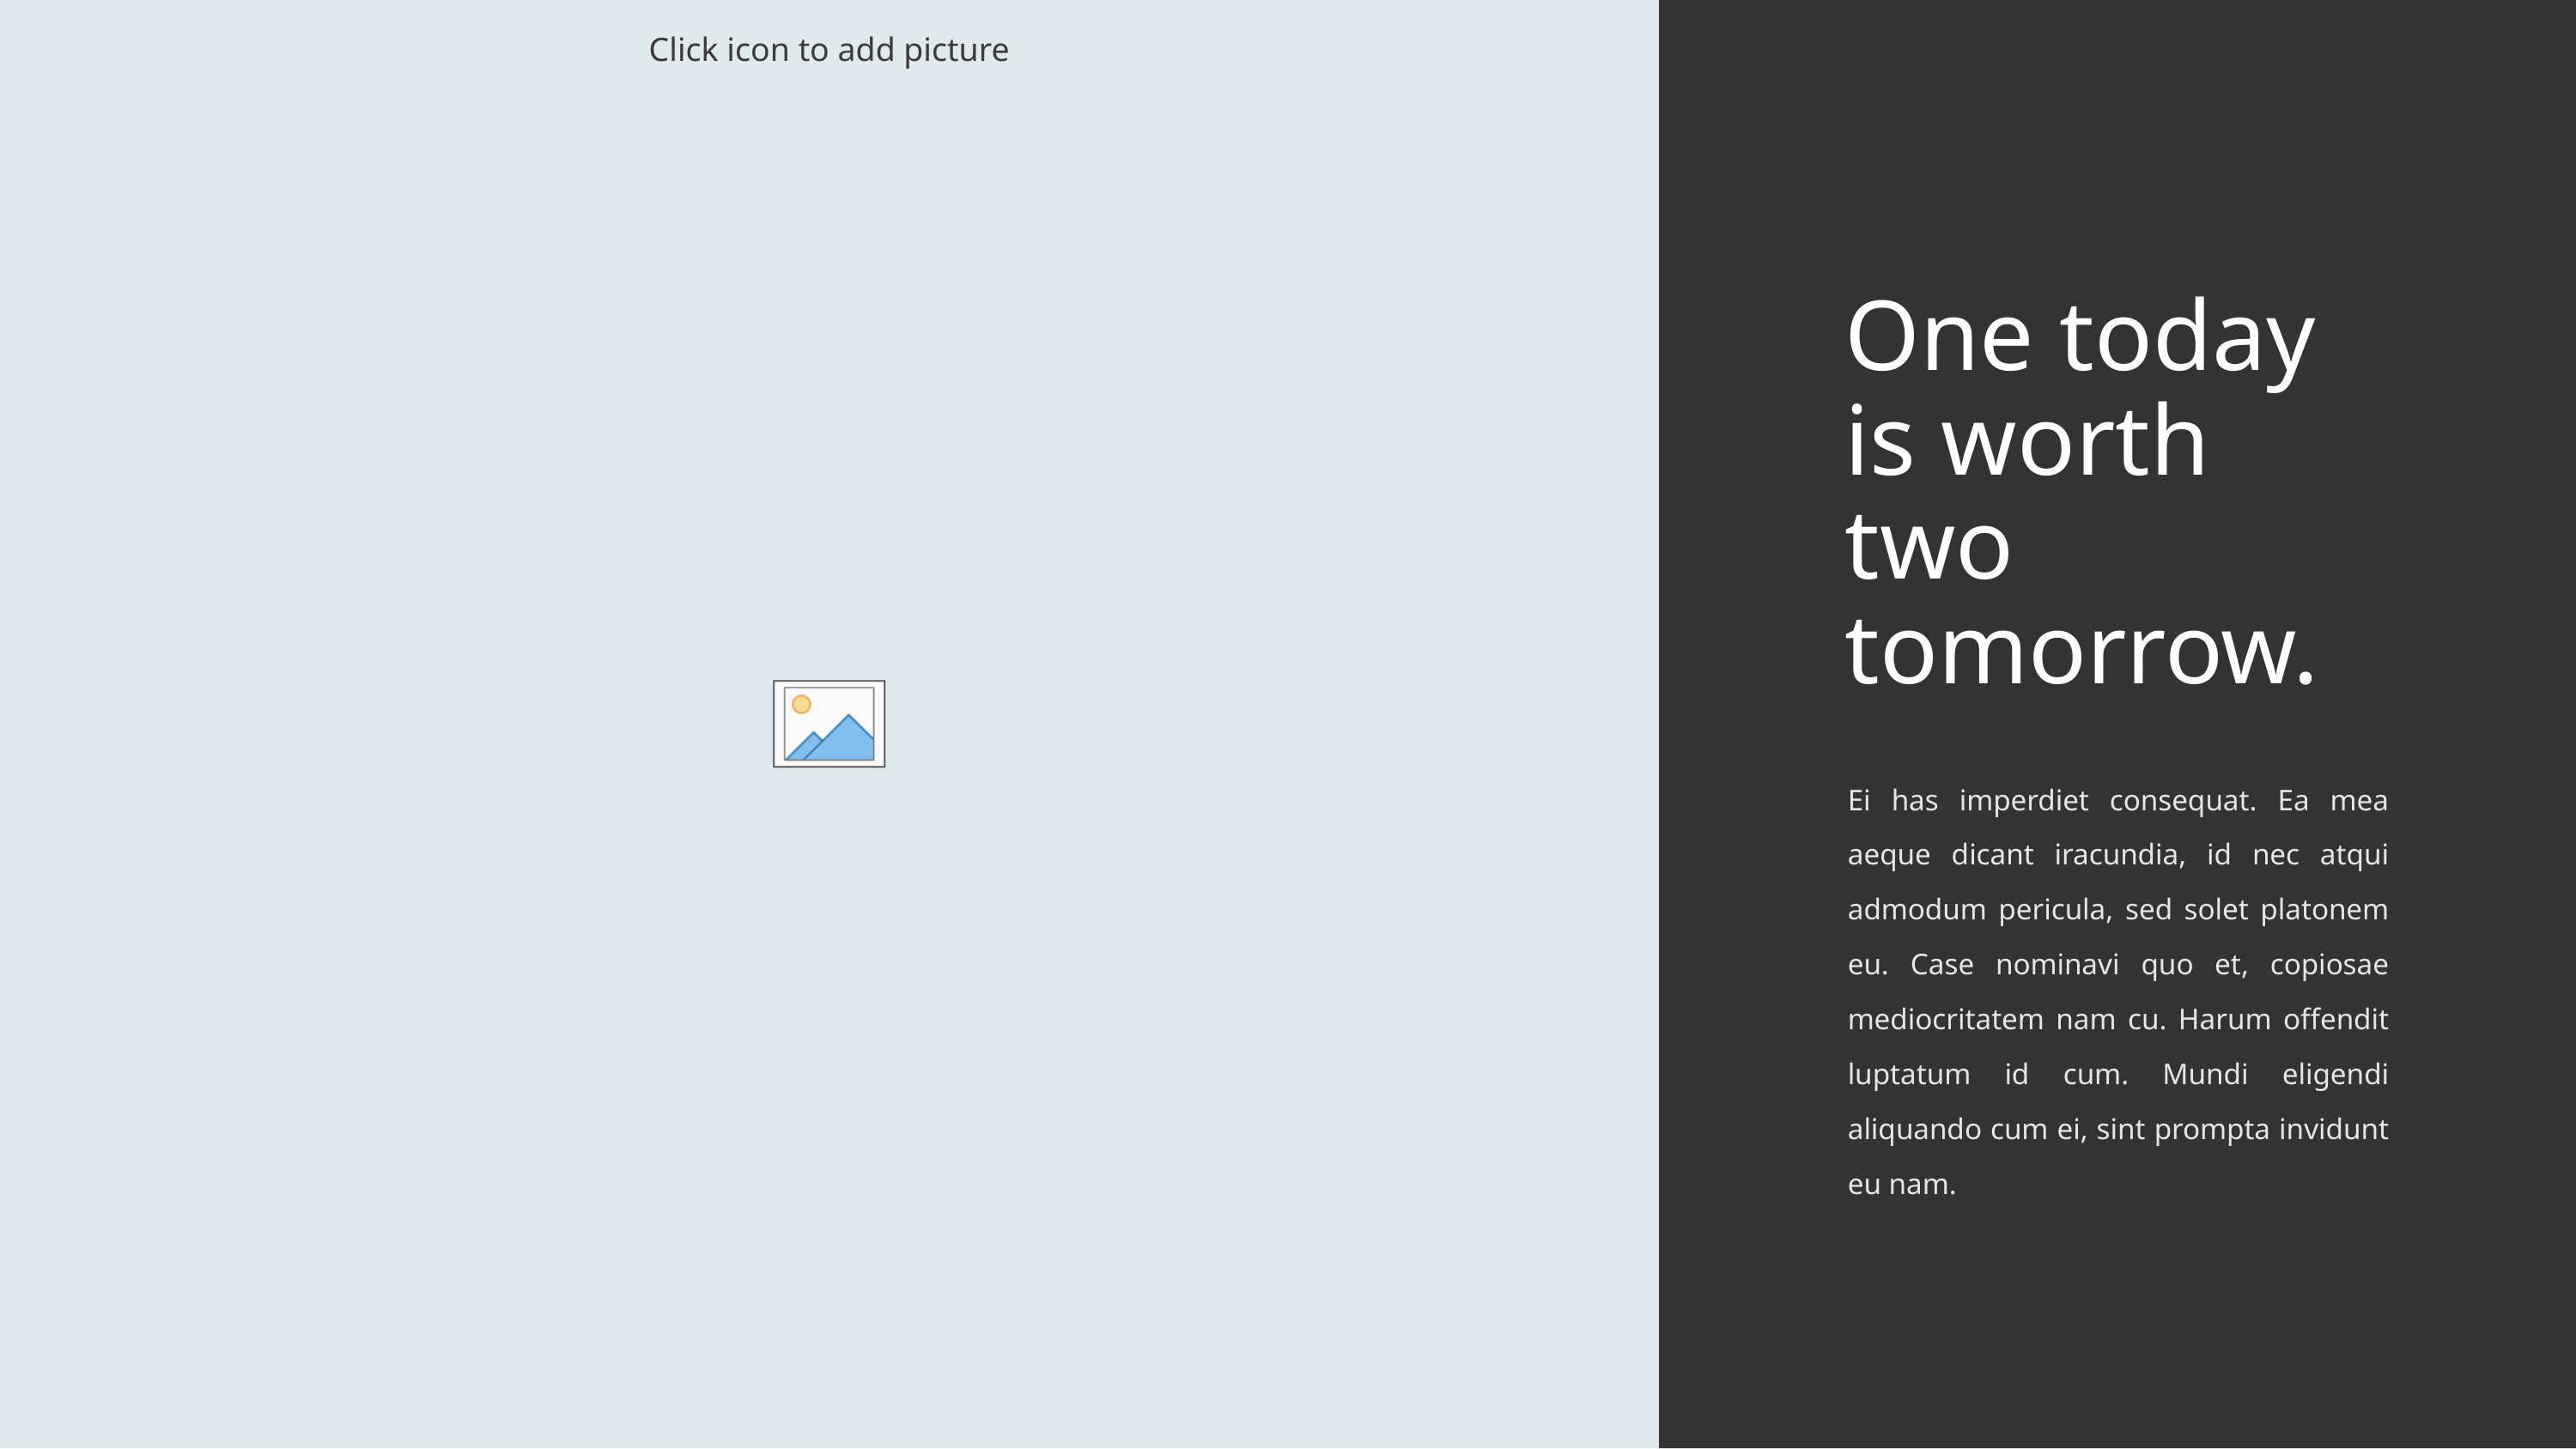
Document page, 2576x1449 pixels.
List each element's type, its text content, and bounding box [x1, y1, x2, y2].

title One today is worth two tomorrow. [1832, 197, 2401, 711]
list Ei has imperdiet consequat. Ea mea aeque dicant iracundia, id nec atqui admodum pericula, sed solet platonem eu. Case nominavi quo et, copiosae mediocritatem nam cu. Harum offendit luptatum id cum. Mundi eligendi aliquando cum ei, sint prompta invidunt eu nam. [1834, 755, 2403, 1252]
picture [0, 0, 1659, 1449]
